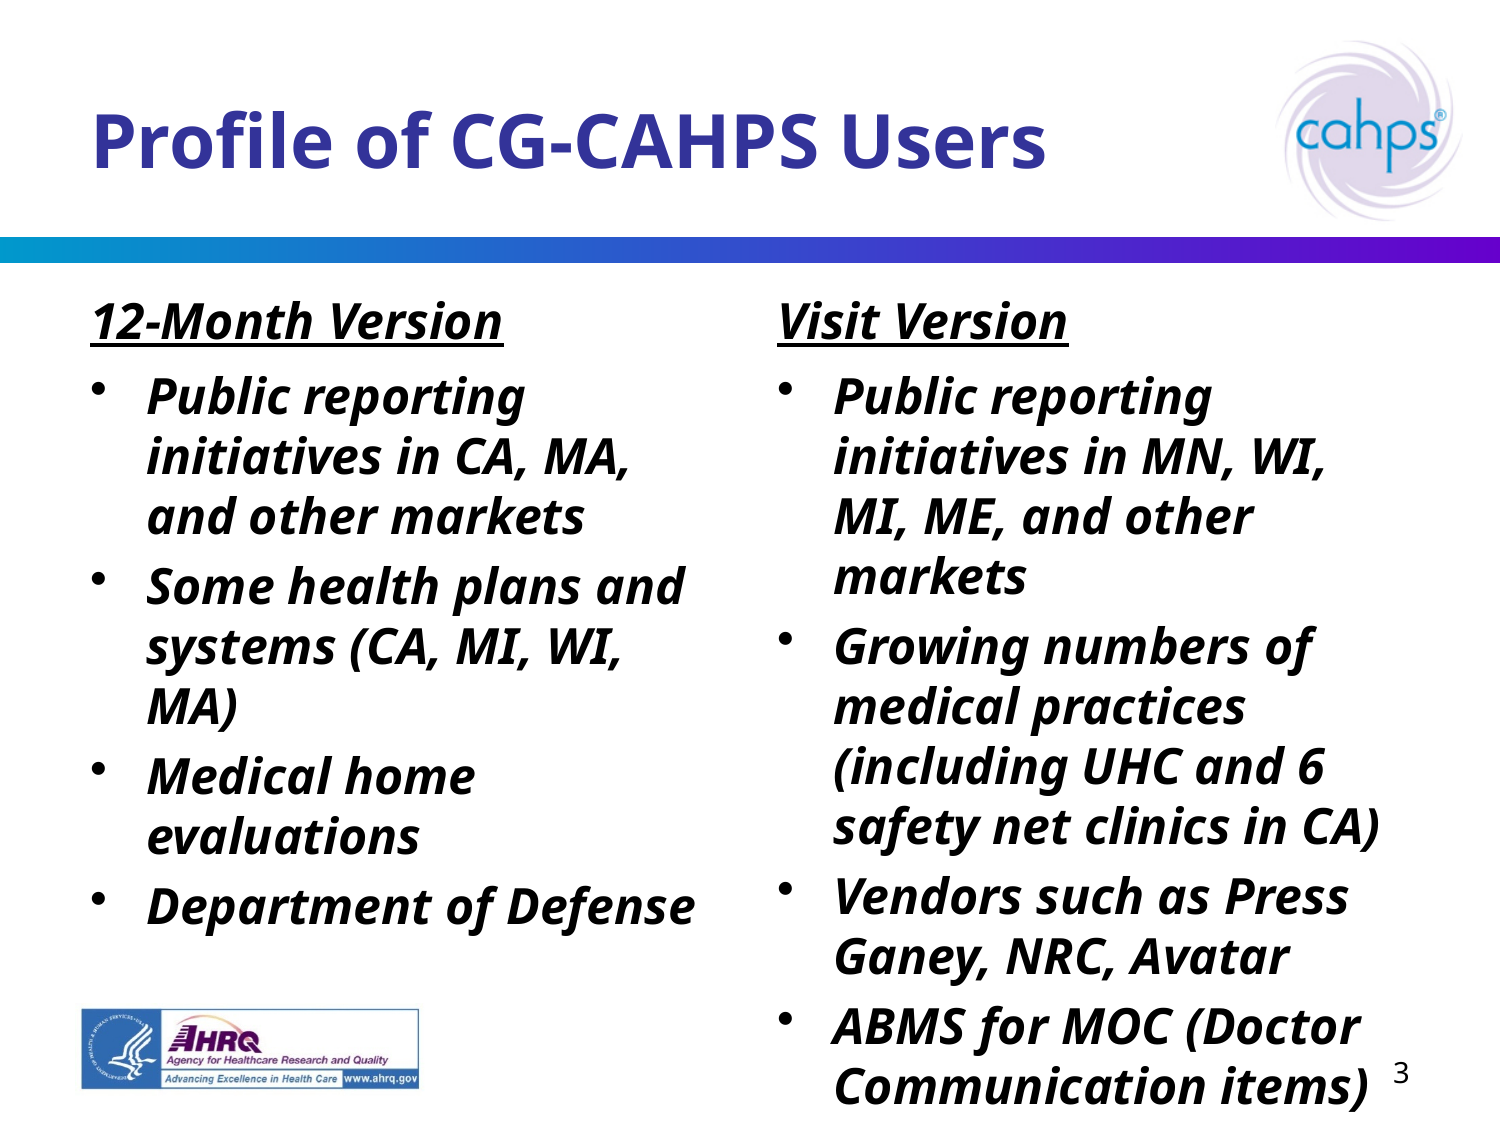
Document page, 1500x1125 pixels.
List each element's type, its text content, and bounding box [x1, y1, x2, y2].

slide_number 3 [1074, 1046, 1425, 1125]
picture [1425, 135, 1432, 146]
list 12-Month Version [75, 251, 738, 356]
list Visit Version [761, 251, 1425, 356]
list Public reporting initiatives in MN, WI, MI, ME, and other markets Growing numbers of medical practices (including UHC and 6 safety net clinics in CA) Vendors such as Press Ganey, NRC, Avatar ABMS for MOC (Doctor Communication items) [761, 356, 1425, 1005]
list Public reporting initiatives in CA, MA, and other markets Some health plans and systems (CA, MI, WI, MA) Medical home evaluations Department of Defense [75, 356, 738, 1005]
text_box [800, 275, 1500, 1000]
title Profile of CG-CAHPS Users [75, 45, 1425, 233]
picture [75, 1005, 425, 1096]
picture [1275, 37, 1463, 225]
